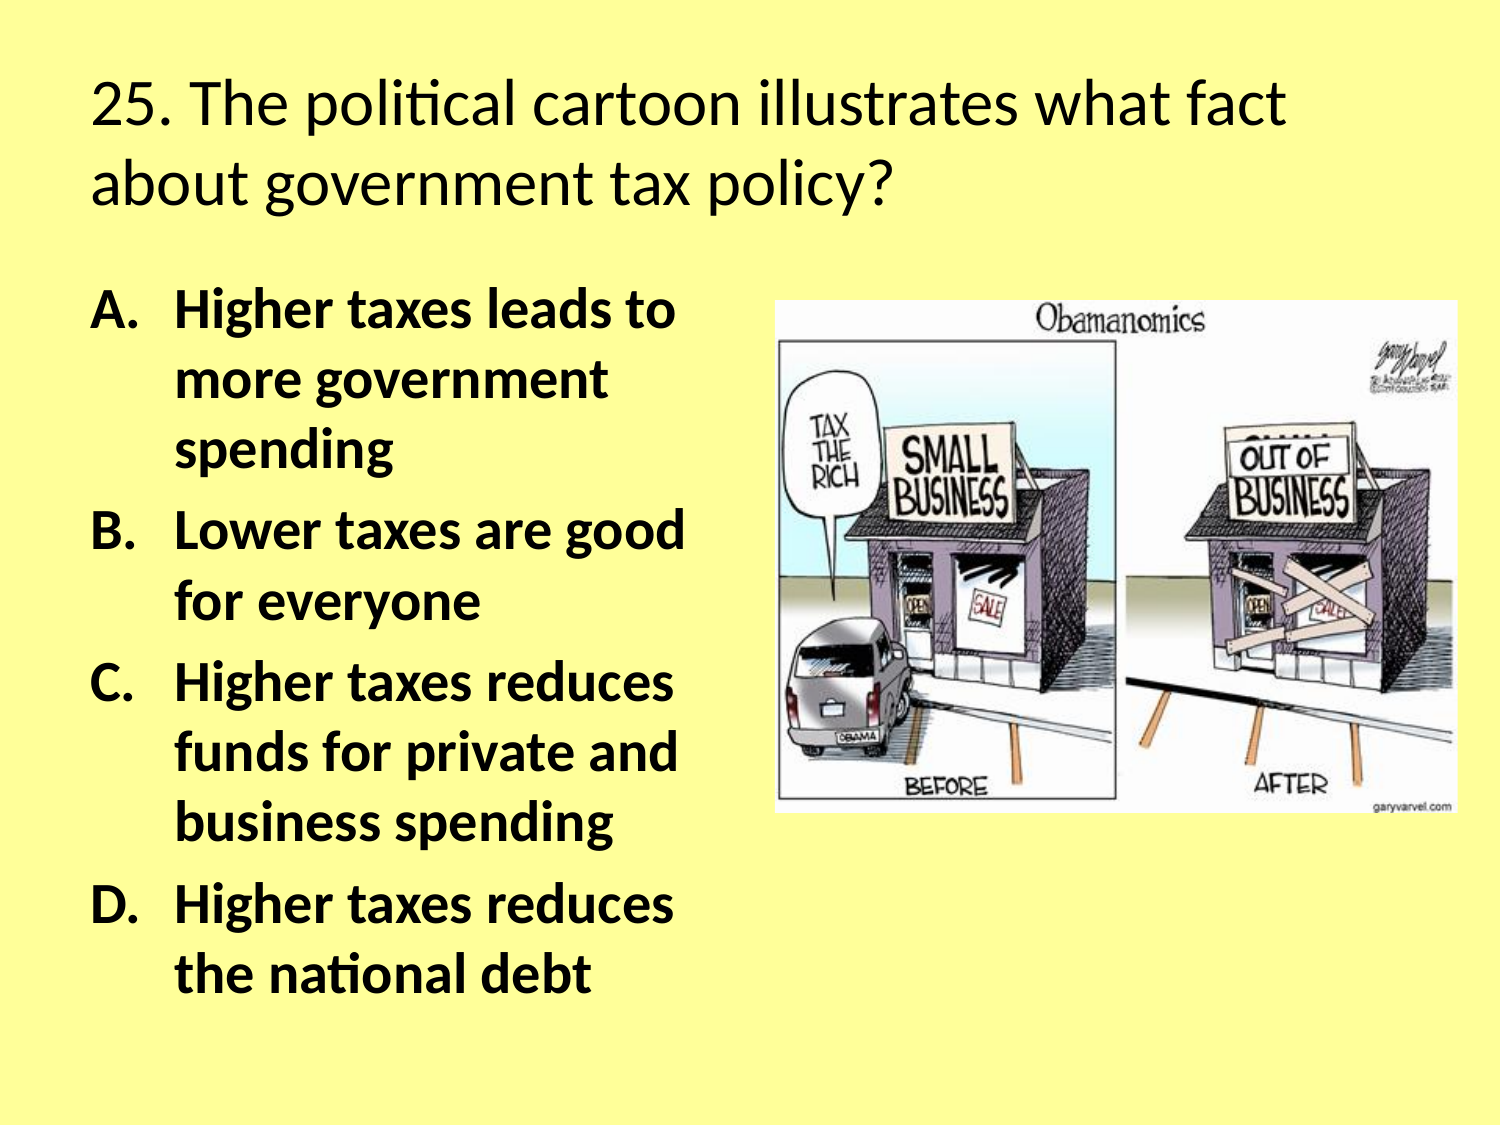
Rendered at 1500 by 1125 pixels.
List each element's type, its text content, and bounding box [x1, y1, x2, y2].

list Higher taxes leads to more government spending Lower taxes are good for everyone Higher taxes reduces funds for private and business spending Higher taxes reduces the national debt [75, 262, 738, 1005]
picture [774, 299, 1458, 813]
title 25. The political cartoon illustrates what fact about government tax policy? [75, 45, 1425, 233]
